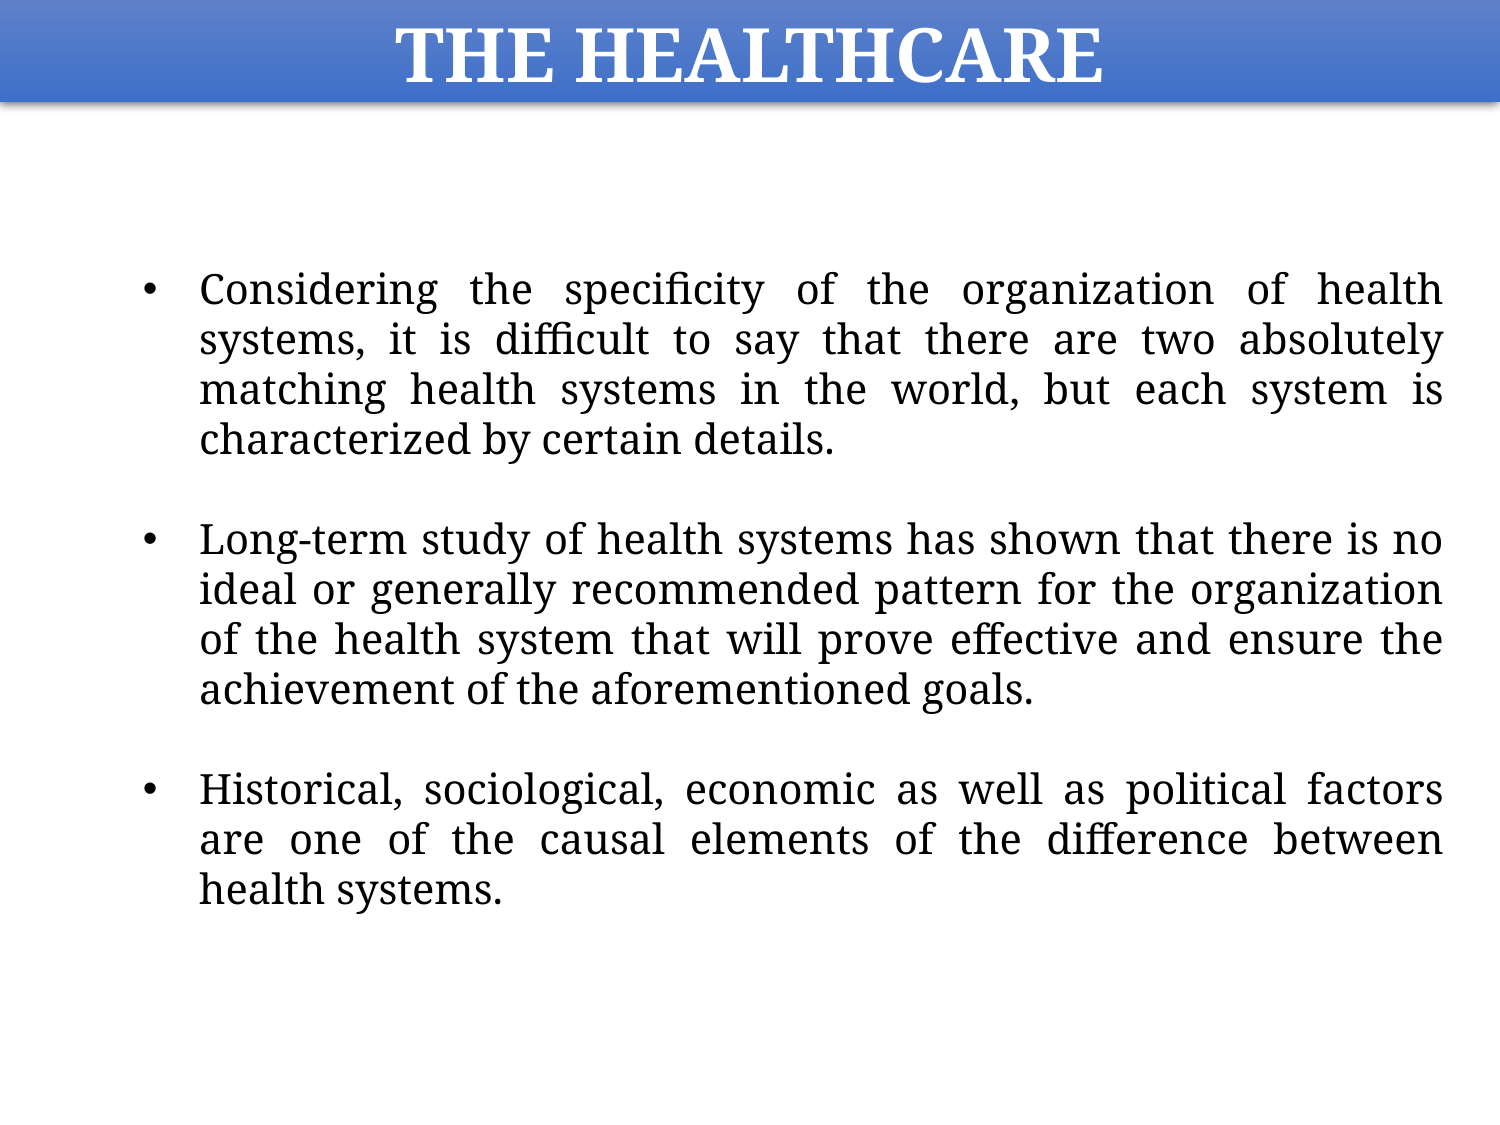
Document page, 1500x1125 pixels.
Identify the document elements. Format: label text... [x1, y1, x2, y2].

text_box Considering the specificity of the organization of health systems, it is difficult to say that there are two absolutely matching health systems in the world, but each system is characterized by certain details. Long-term study of health systems has shown that there is no ideal or generally recommended pattern for the organization of the health system that will prove effective and ensure the achievement of the aforementioned goals. Historical, sociological, economic as well as political factors are one of the causal elements of the difference between health systems. [53, 255, 1459, 921]
text_box THE HEALTHCARE [0, 0, 1500, 102]
